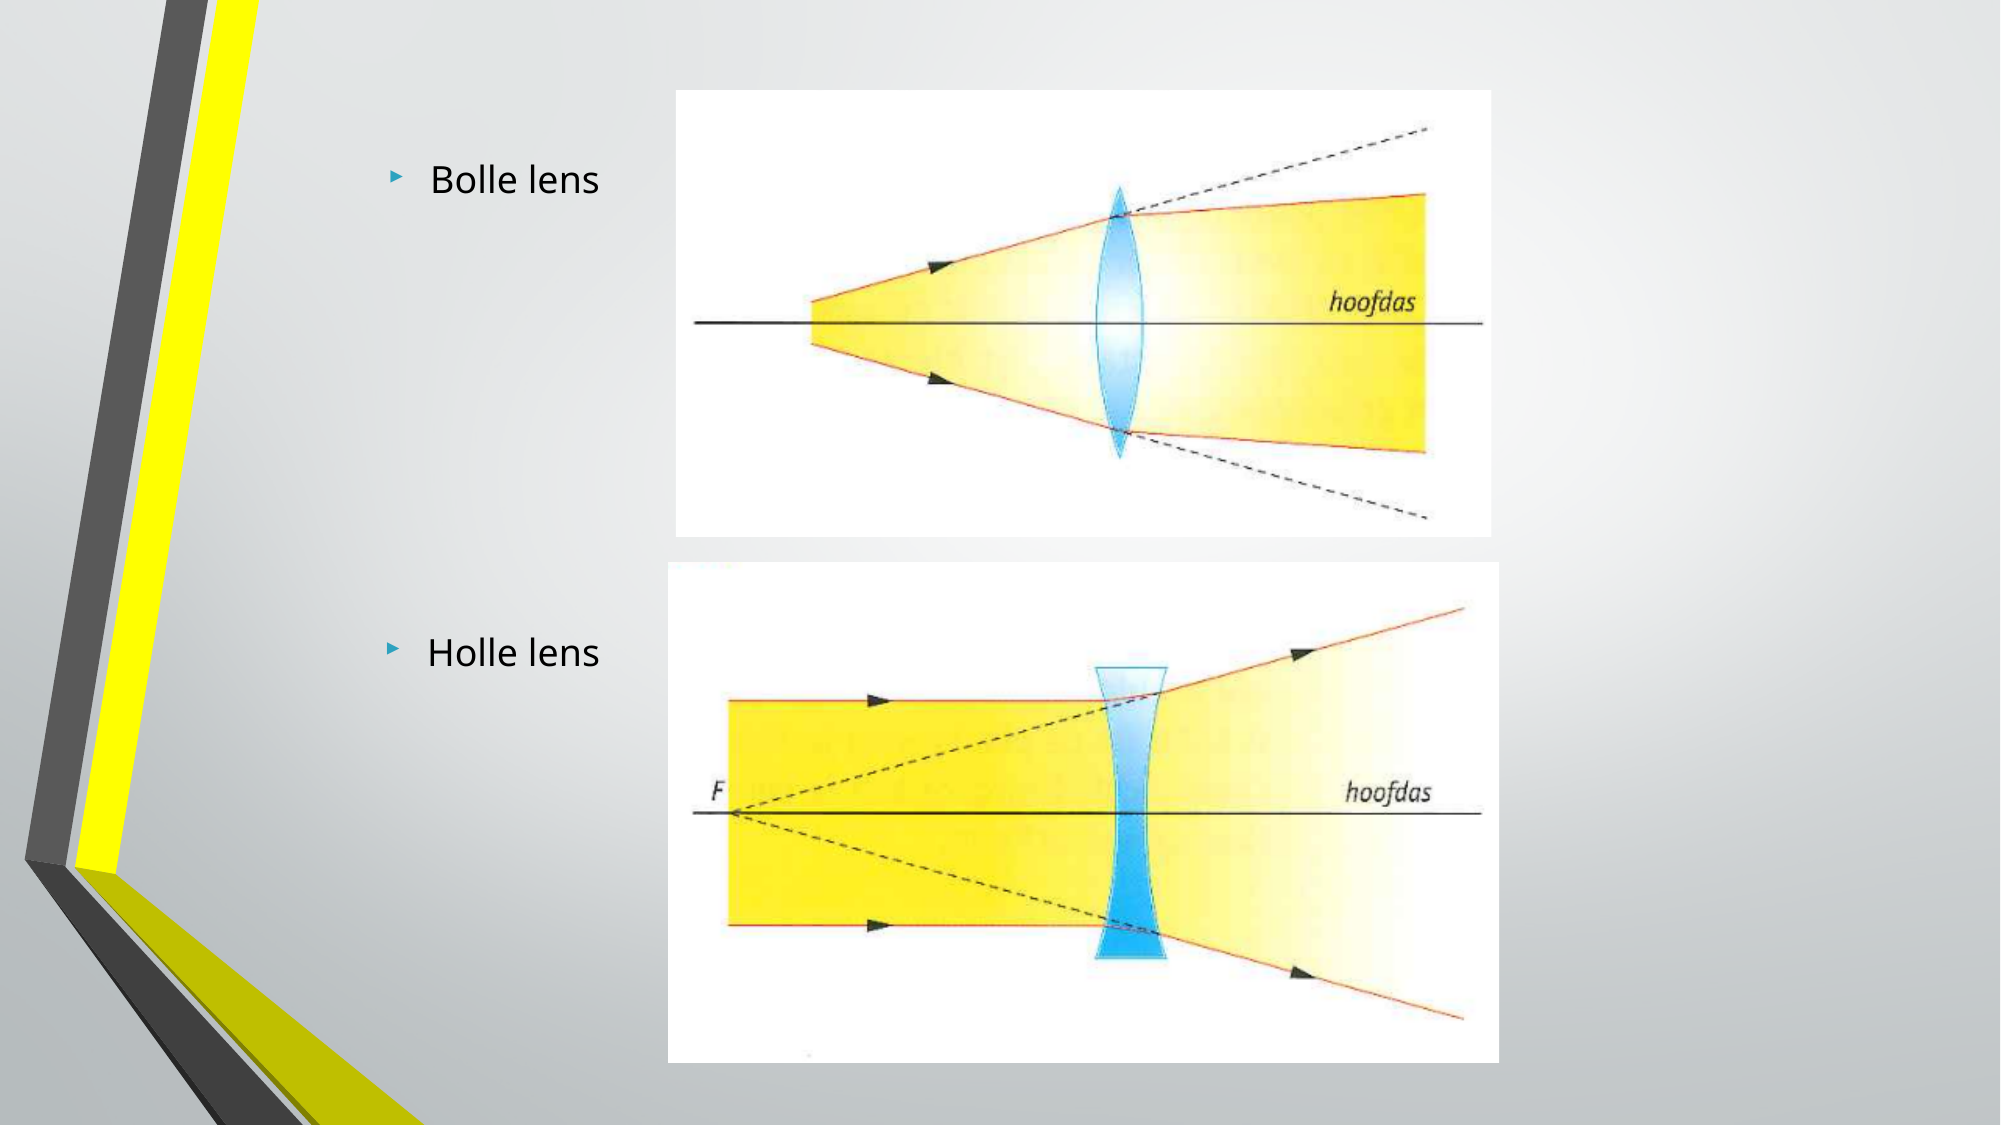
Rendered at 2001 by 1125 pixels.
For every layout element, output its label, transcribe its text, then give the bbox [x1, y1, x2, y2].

text_box Bolle lens [355, 148, 616, 209]
text_box Holle lens [352, 621, 616, 681]
picture [675, 89, 1492, 538]
picture [667, 562, 1500, 1063]
